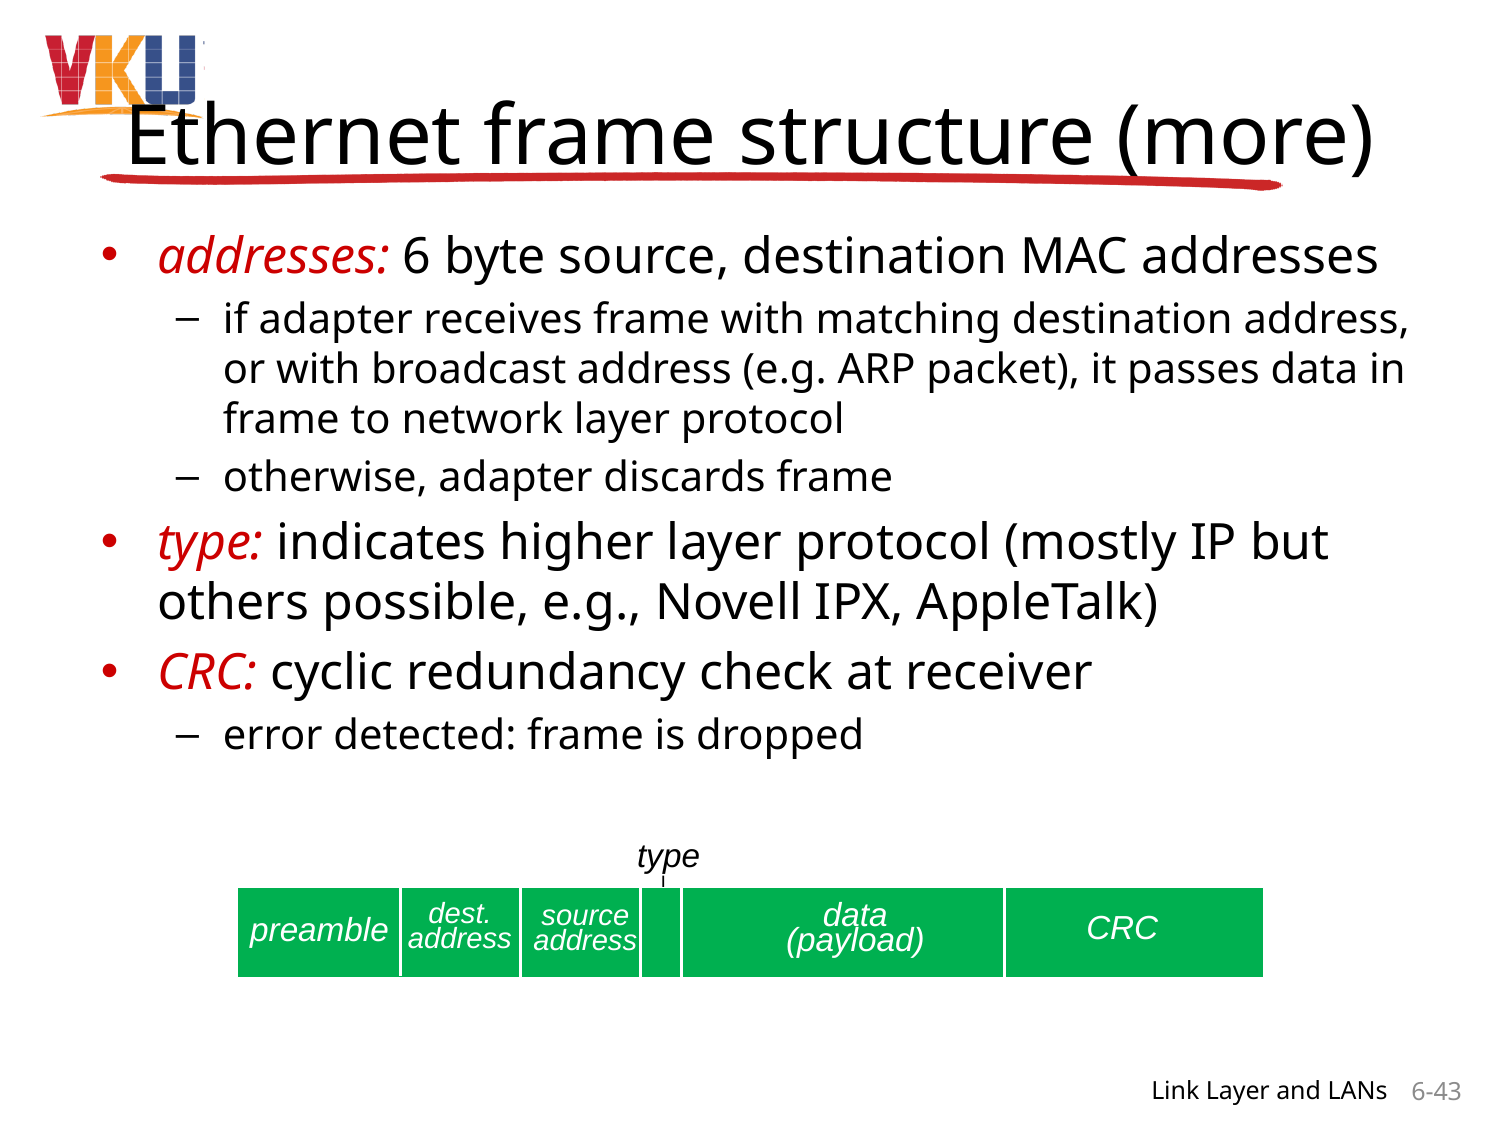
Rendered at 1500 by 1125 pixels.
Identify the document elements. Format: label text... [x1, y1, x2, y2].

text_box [231, 826, 1264, 990]
list addresses: 6 byte source, destination MAC addresses if adapter receives frame with matching destination address, or with broadcast address (e.g. ARP packet), it passes data in frame to network layer protocol otherwise, adapter discards frame type: indicates higher layer protocol (mostly IP but others possible, e.g., Novell IPX, AppleTalk) CRC: cyclic redundancy check at receiver error detected: frame is dropped [85, 215, 1443, 838]
title Ethernet frame structure (more) [87, 37, 1413, 215]
picture [30, 21, 211, 129]
footer Link Layer and LANs [1045, 1069, 1404, 1110]
picture [95, 166, 1296, 196]
slide_number 6-43 [1387, 1069, 1478, 1115]
